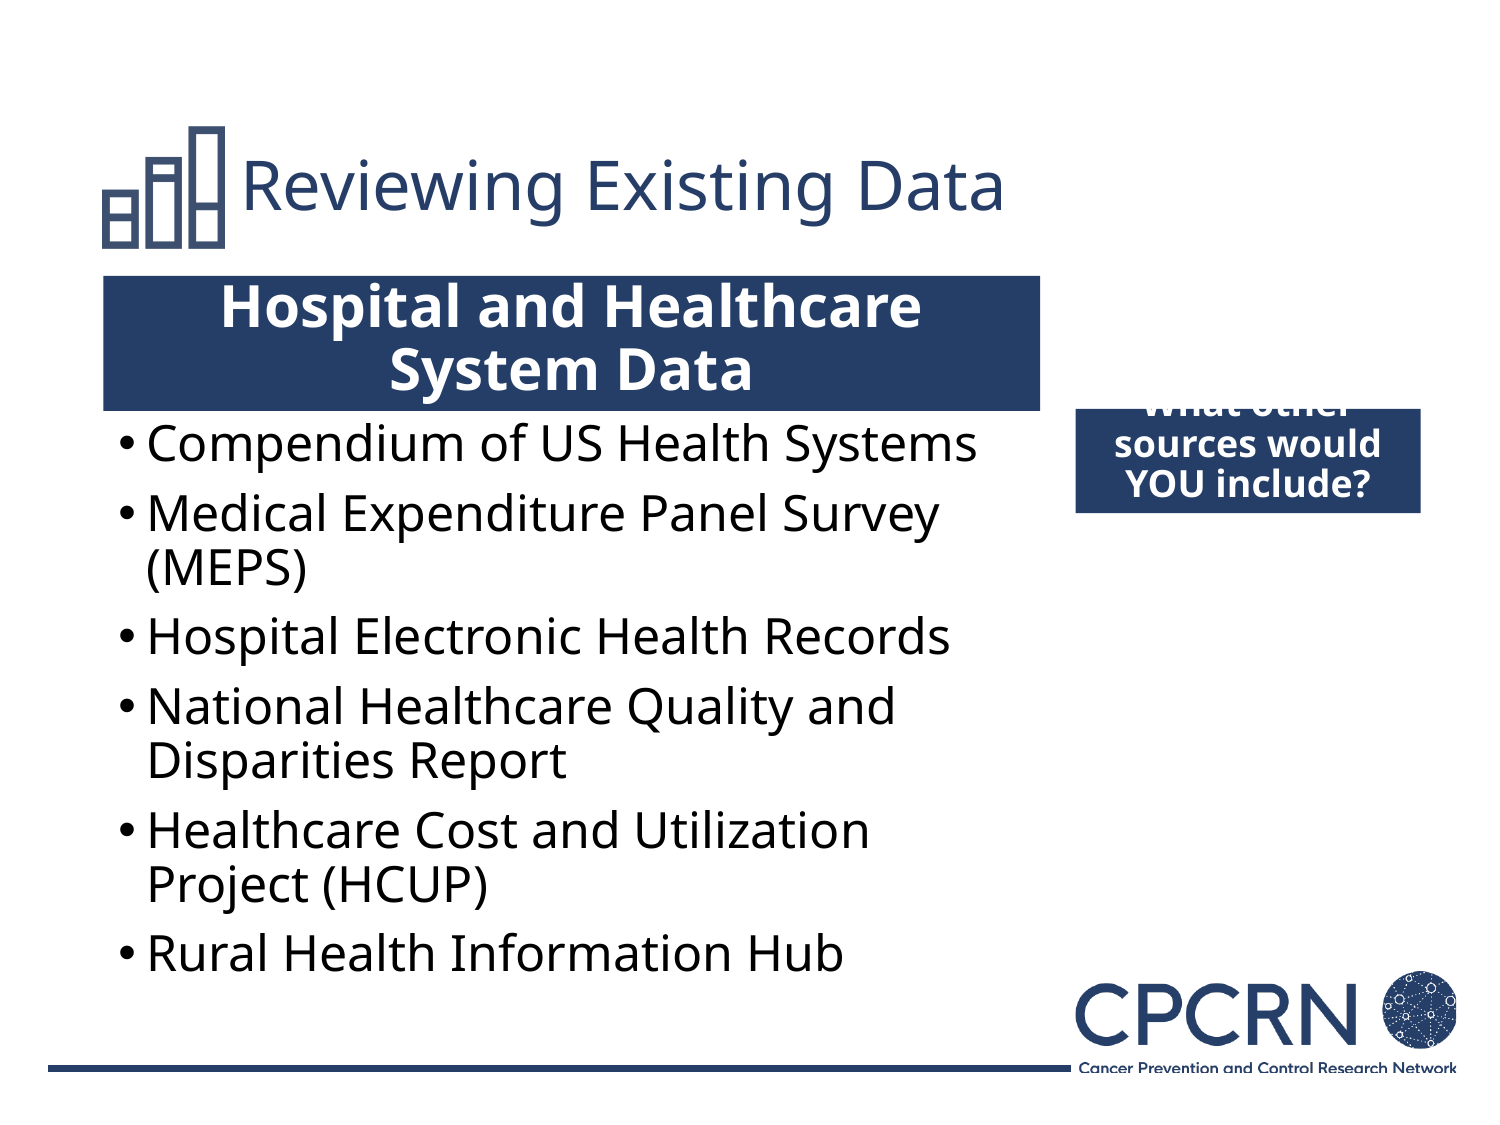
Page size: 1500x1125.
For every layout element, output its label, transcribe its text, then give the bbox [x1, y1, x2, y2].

list Hospital and Healthcare System Data [103, 275, 1041, 410]
title Reviewing Existing Data [225, 99, 1398, 278]
list Compendium of US Health Systems Medical Expenditure Panel Survey (MEPS) Hospital Electronic Health Records National Healthcare Quality and Disparities Report Healthcare Cost and Utilization Project (HCUP) Rural Health Information Hub [103, 410, 1041, 1016]
picture [102, 126, 225, 249]
list What other sources would YOU include? [1075, 408, 1421, 514]
